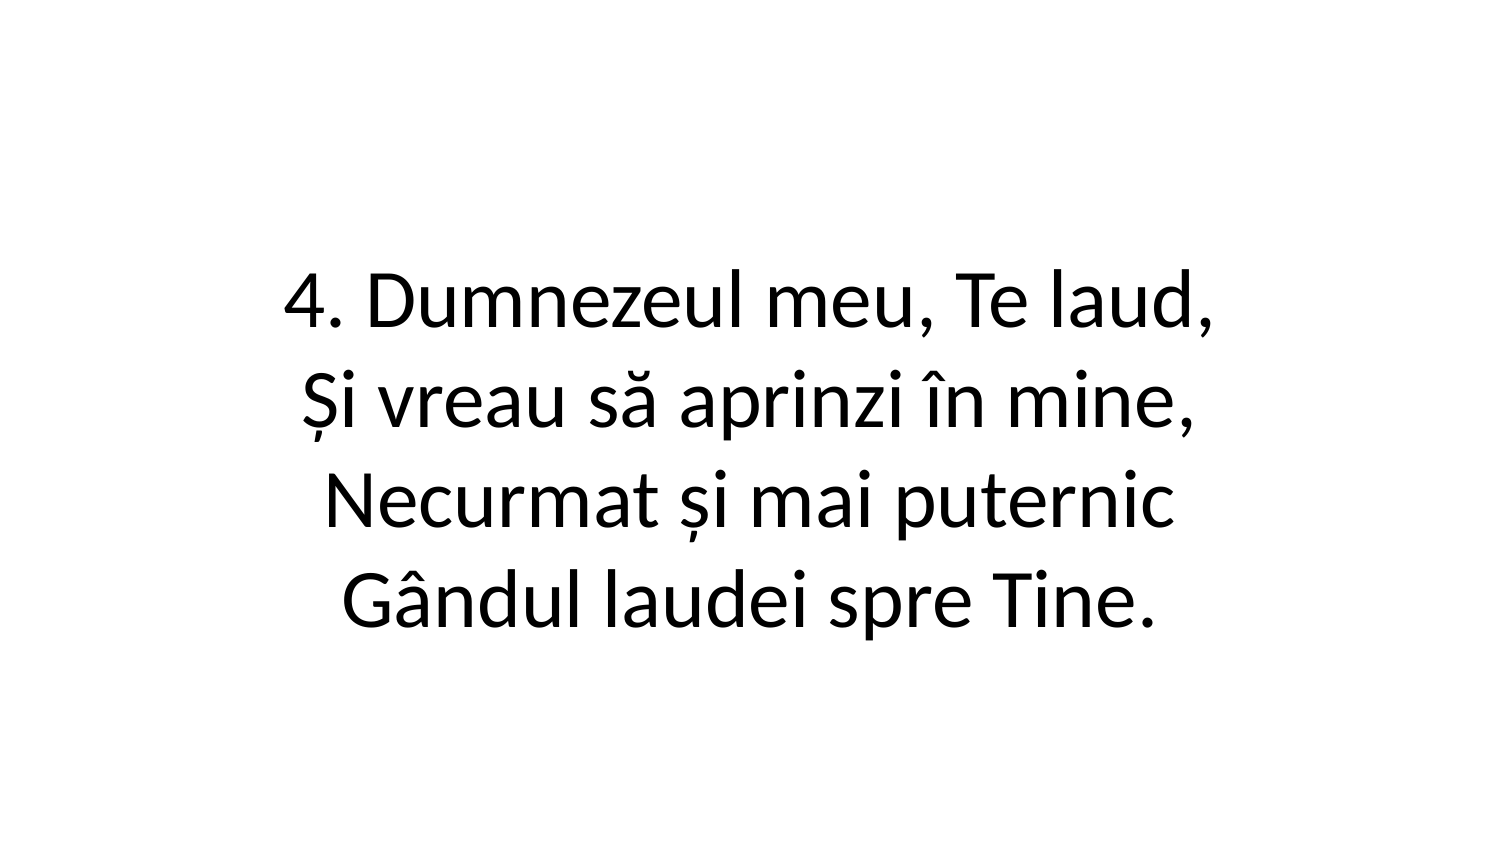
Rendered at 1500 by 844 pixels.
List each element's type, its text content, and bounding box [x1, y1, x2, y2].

text_box 4. Dumnezeul meu, Te laud, Și vreau să aprinzi în mine, Necurmat și mai puternic Gândul laudei spre Tine. [268, 192, 1232, 652]
